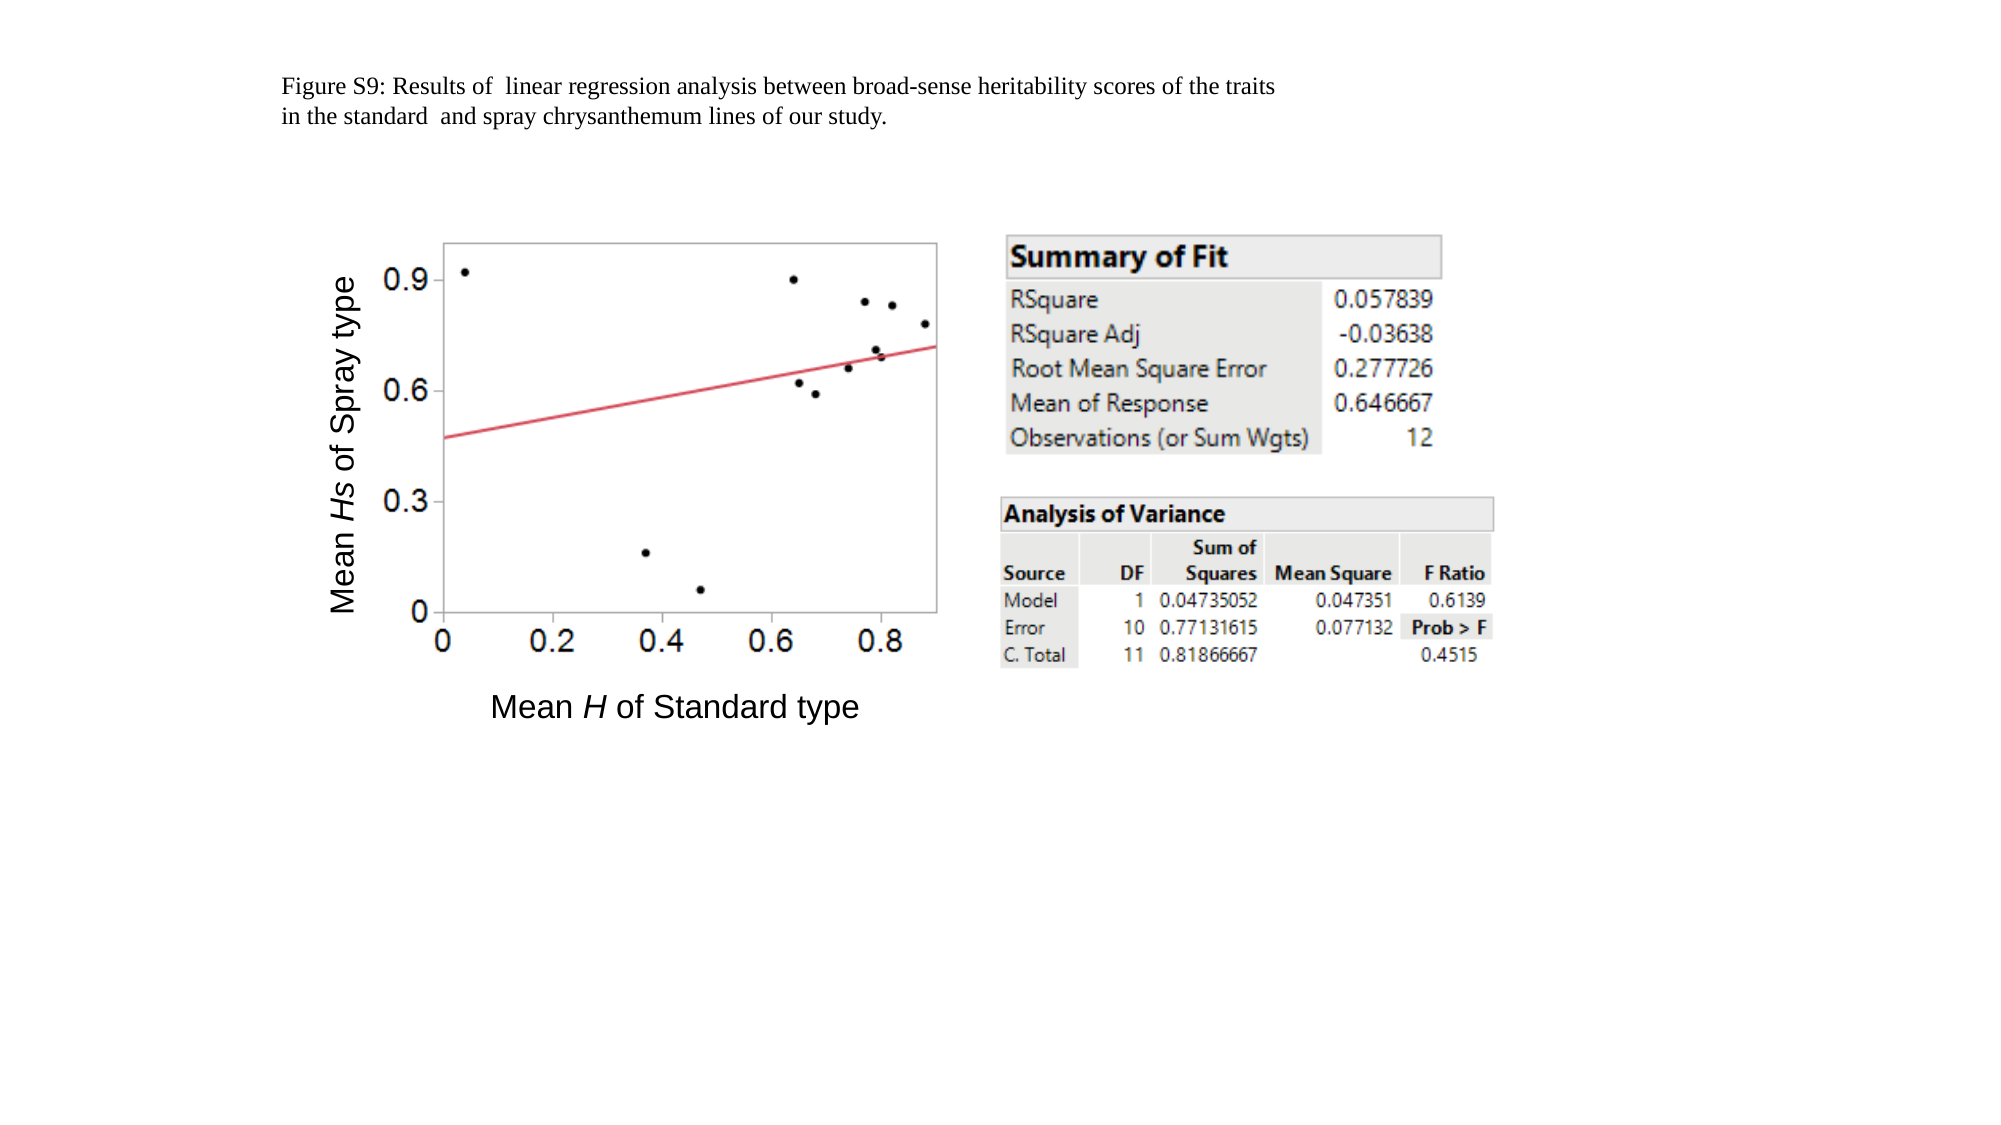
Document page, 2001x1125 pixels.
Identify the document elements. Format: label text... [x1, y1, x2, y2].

picture [980, 229, 1451, 465]
text_box Figure S9: Results of linear regression analysis between broad-sense heritability scores of the traits in the standard and spray chrysanthemum lines of our study. [266, 62, 1304, 137]
picture [980, 492, 1501, 678]
text_box Mean H of Standard type [475, 706, 876, 733]
picture [340, 229, 964, 706]
text_box Mean Hs of Spray type [312, 261, 340, 630]
